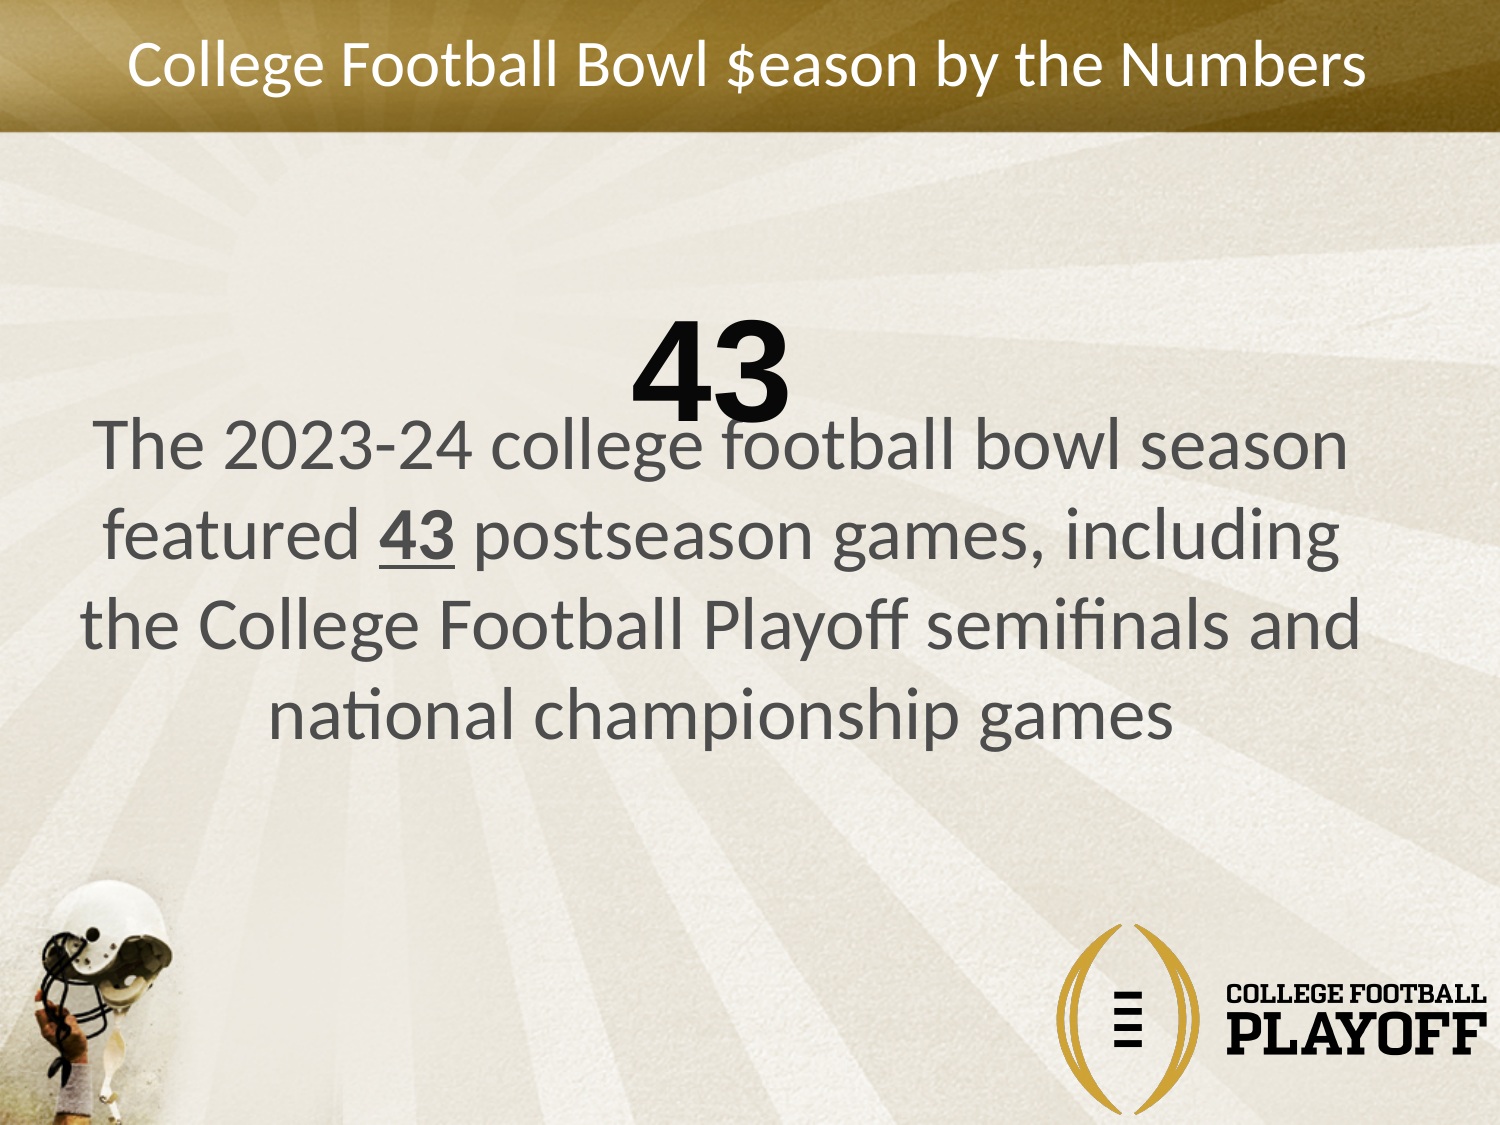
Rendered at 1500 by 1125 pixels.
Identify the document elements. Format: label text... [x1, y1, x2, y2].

text_box The 2023-24 college football bowl season featured 43 postseason games, including the College Football Playoff semifinals and national championship games [43, 387, 1400, 763]
text_box College Football Bowl $eason by the Numbers [112, 12, 1400, 108]
text_box 43 [525, 108, 899, 458]
picture [0, 0, 1500, 1125]
